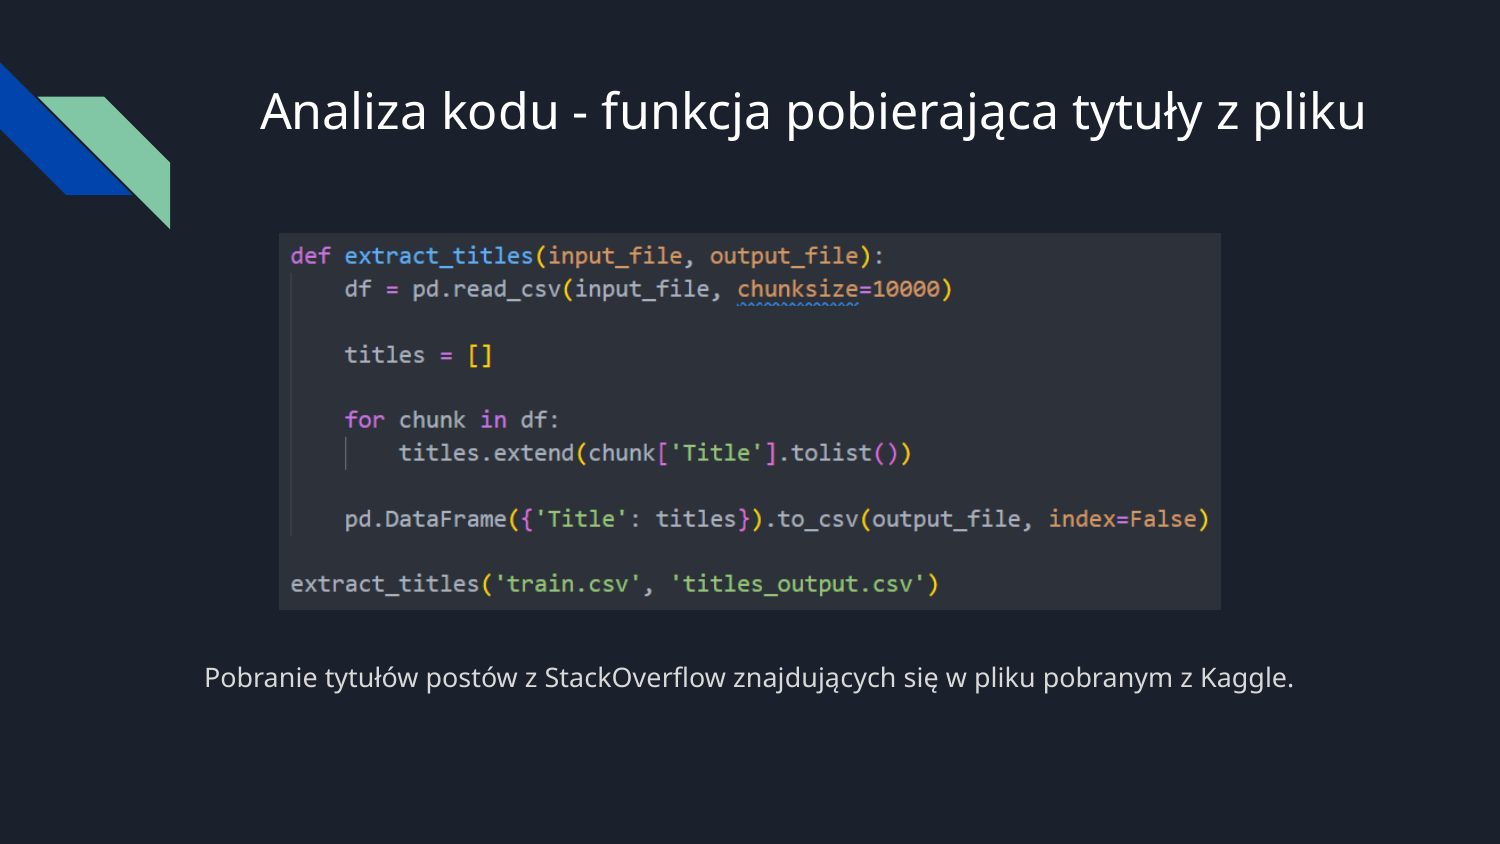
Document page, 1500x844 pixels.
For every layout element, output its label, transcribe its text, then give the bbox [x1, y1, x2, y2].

picture [279, 233, 1221, 611]
list Pobranie tytułów postów z StackOverflow znajdujących się w pliku pobranym z Kaggle. [110, 640, 1390, 731]
title Analiza kodu - funkcja pobierająca tytuły z pliku [212, 64, 1416, 215]
